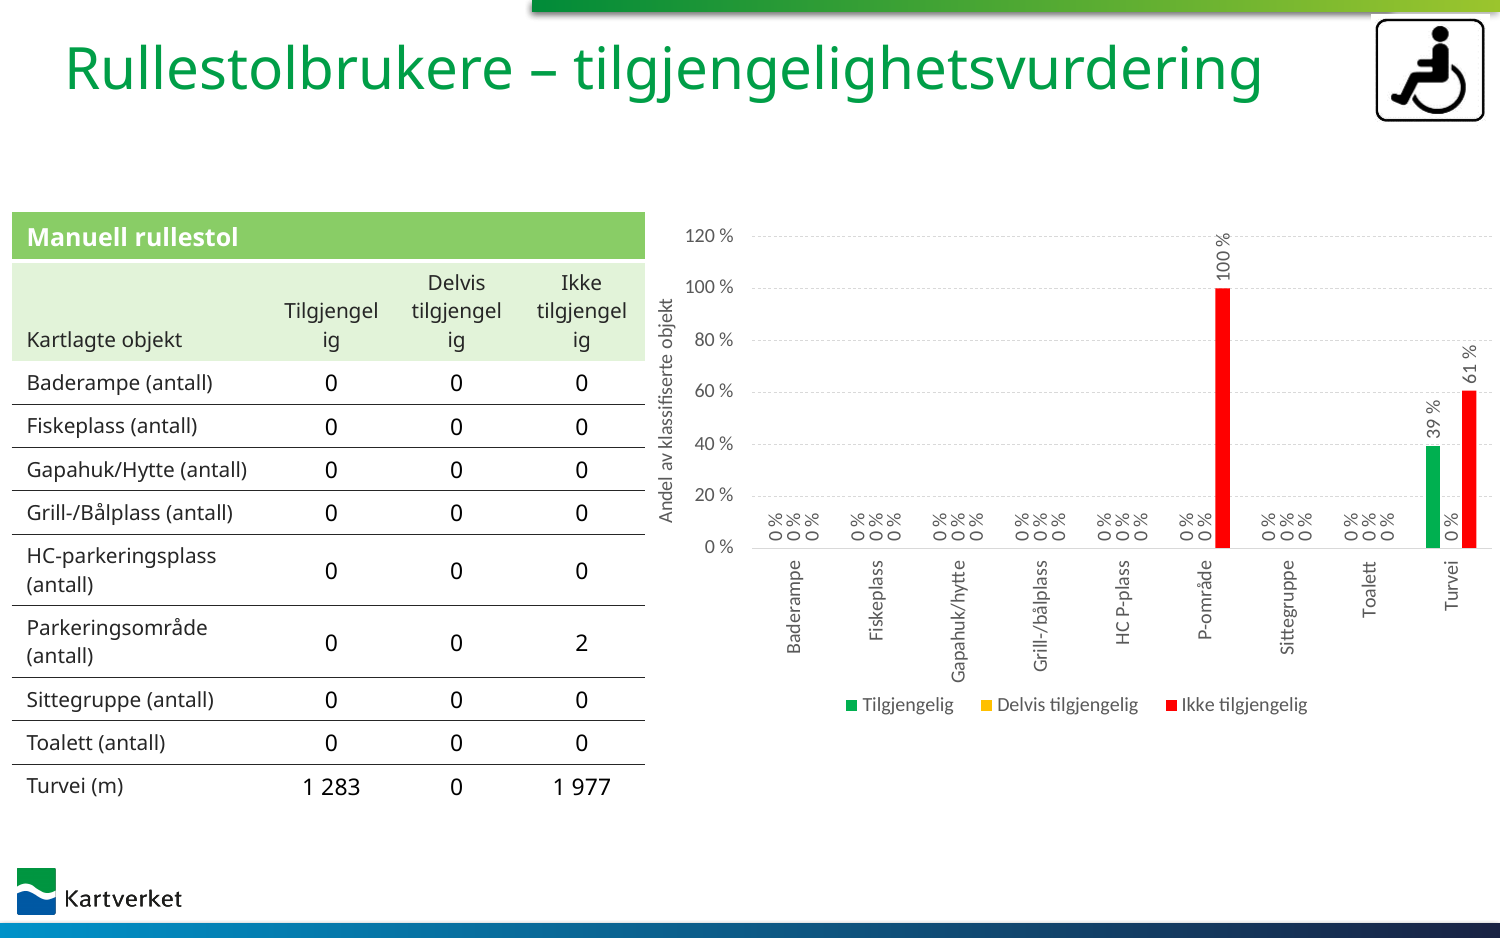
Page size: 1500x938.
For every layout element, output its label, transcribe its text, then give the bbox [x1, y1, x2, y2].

table_cell 0 [394, 361, 519, 404]
table_cell 0 [394, 678, 519, 720]
table_cell 0 [269, 678, 394, 720]
table_cell 0 [519, 721, 645, 764]
table_cell Toalett (antall) [12, 721, 269, 764]
picture [1371, 13, 1491, 127]
table_cell 0 [519, 448, 638, 490]
table_cell 0 [394, 606, 519, 677]
table_cell Fiskeplass (antall) [12, 405, 269, 447]
table_cell 1 283 [269, 765, 394, 807]
table_cell 0 [394, 448, 519, 490]
table_cell Sittegruppe (antall) [12, 678, 269, 720]
text_box Rullestolbrukere – tilgjengelighetsvurdering [49, 12, 1372, 109]
table_cell 0 [394, 765, 519, 807]
table_cell 0 [519, 491, 638, 534]
table_cell 0 [269, 491, 394, 534]
table_cell 0 [394, 721, 519, 764]
table_cell 0 [269, 721, 394, 764]
table_cell 0 [269, 448, 394, 490]
table_cell Delvis tilgjengelig [394, 263, 519, 361]
table_cell Tilgjengelig [269, 263, 394, 361]
table_cell 2 [519, 606, 638, 677]
table_header Manuell rullestol [12, 212, 645, 259]
table_cell 0 [269, 606, 394, 677]
table_cell Parkeringsområde (antall) [12, 606, 269, 677]
table_cell 1 977 [519, 765, 645, 807]
table_cell 0 [394, 535, 519, 605]
table_cell Turvei (m) [12, 765, 269, 807]
table_cell 0 [519, 535, 638, 605]
table_cell 0 [269, 535, 394, 605]
table_cell Grill-/Bålplass (antall) [12, 491, 269, 534]
table_cell 0 [394, 491, 519, 534]
table_cell Gapahuk/Hytte (antall) [12, 448, 269, 490]
table_cell Kartlagte objekt [12, 263, 269, 361]
table_cell Ikke tilgjengelig [519, 263, 638, 361]
table_cell HC-parkeringsplass (antall) [12, 535, 269, 605]
table_cell 0 [519, 405, 638, 447]
table_cell 0 [394, 405, 519, 447]
table_cell 0 [269, 405, 394, 447]
table_cell 0 [519, 678, 638, 720]
picture [643, 218, 1500, 728]
table_cell Baderampe (antall) [12, 361, 269, 404]
table_cell 0 [519, 361, 638, 404]
table_cell 0 [269, 361, 394, 404]
